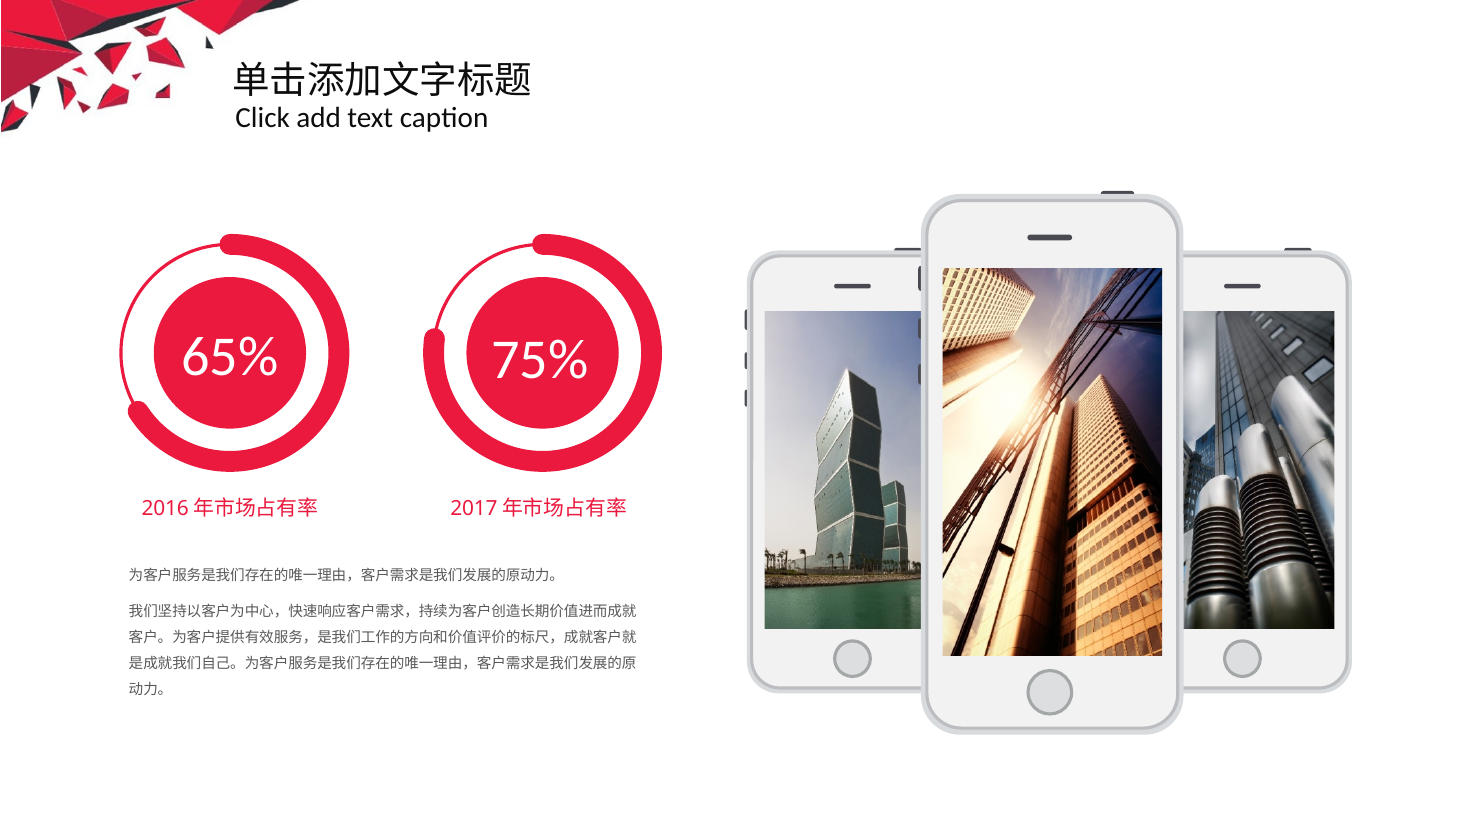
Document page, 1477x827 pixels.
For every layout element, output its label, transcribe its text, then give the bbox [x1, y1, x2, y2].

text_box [466, 276, 619, 429]
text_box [153, 276, 307, 429]
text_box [120, 244, 340, 462]
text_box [744, 247, 912, 694]
text_box 2016年市场占有率 [130, 488, 330, 525]
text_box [917, 190, 1184, 735]
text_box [433, 244, 652, 462]
text_box [214, 107, 1477, 808]
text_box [1188, 247, 1353, 694]
picture [0, 0, 810, 452]
text_box 为客户服务是我们存在的唯一理由，客户需求是我们发展的原动力。 我们坚持以客户为中心，快速响应客户需求，持续为客户创造长期价值进而成就客户。为客户提供有效服务，是我们工作的方向和价值评价的标尺，成就客户就是成就我们自己。为客户服务是我们存在的唯一理由，客户需求是我们发展的原动力。 [117, 551, 653, 704]
text_box 2017年市场占有率 [439, 488, 638, 525]
